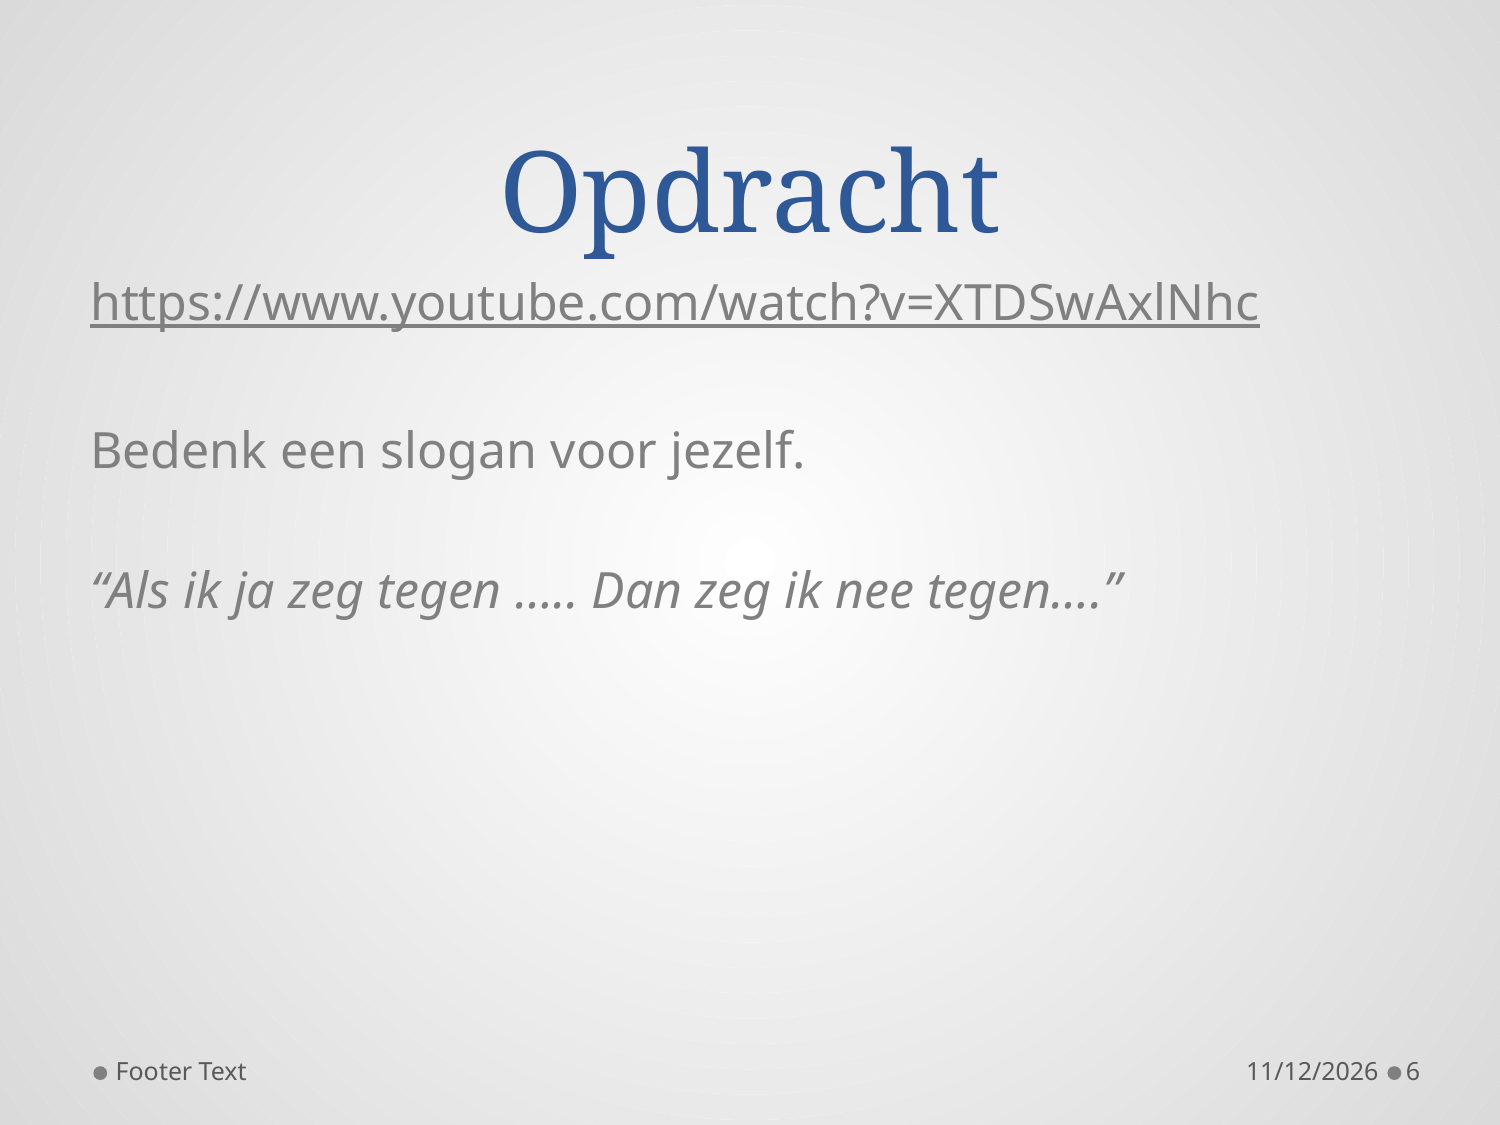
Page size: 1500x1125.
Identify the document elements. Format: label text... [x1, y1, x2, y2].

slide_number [1043, 1042, 1386, 1103]
slide_number 6 [1401, 1042, 1494, 1103]
list https://www.youtube.com/watch?v=XTDSwAxlNhc Bedenk een slogan voor jezelf. “Als ik ja zeg tegen ….. Dan zeg ik nee tegen….” [75, 262, 1425, 1005]
footer Footer Text [108, 1042, 576, 1103]
title Opdracht [75, 0, 1425, 262]
